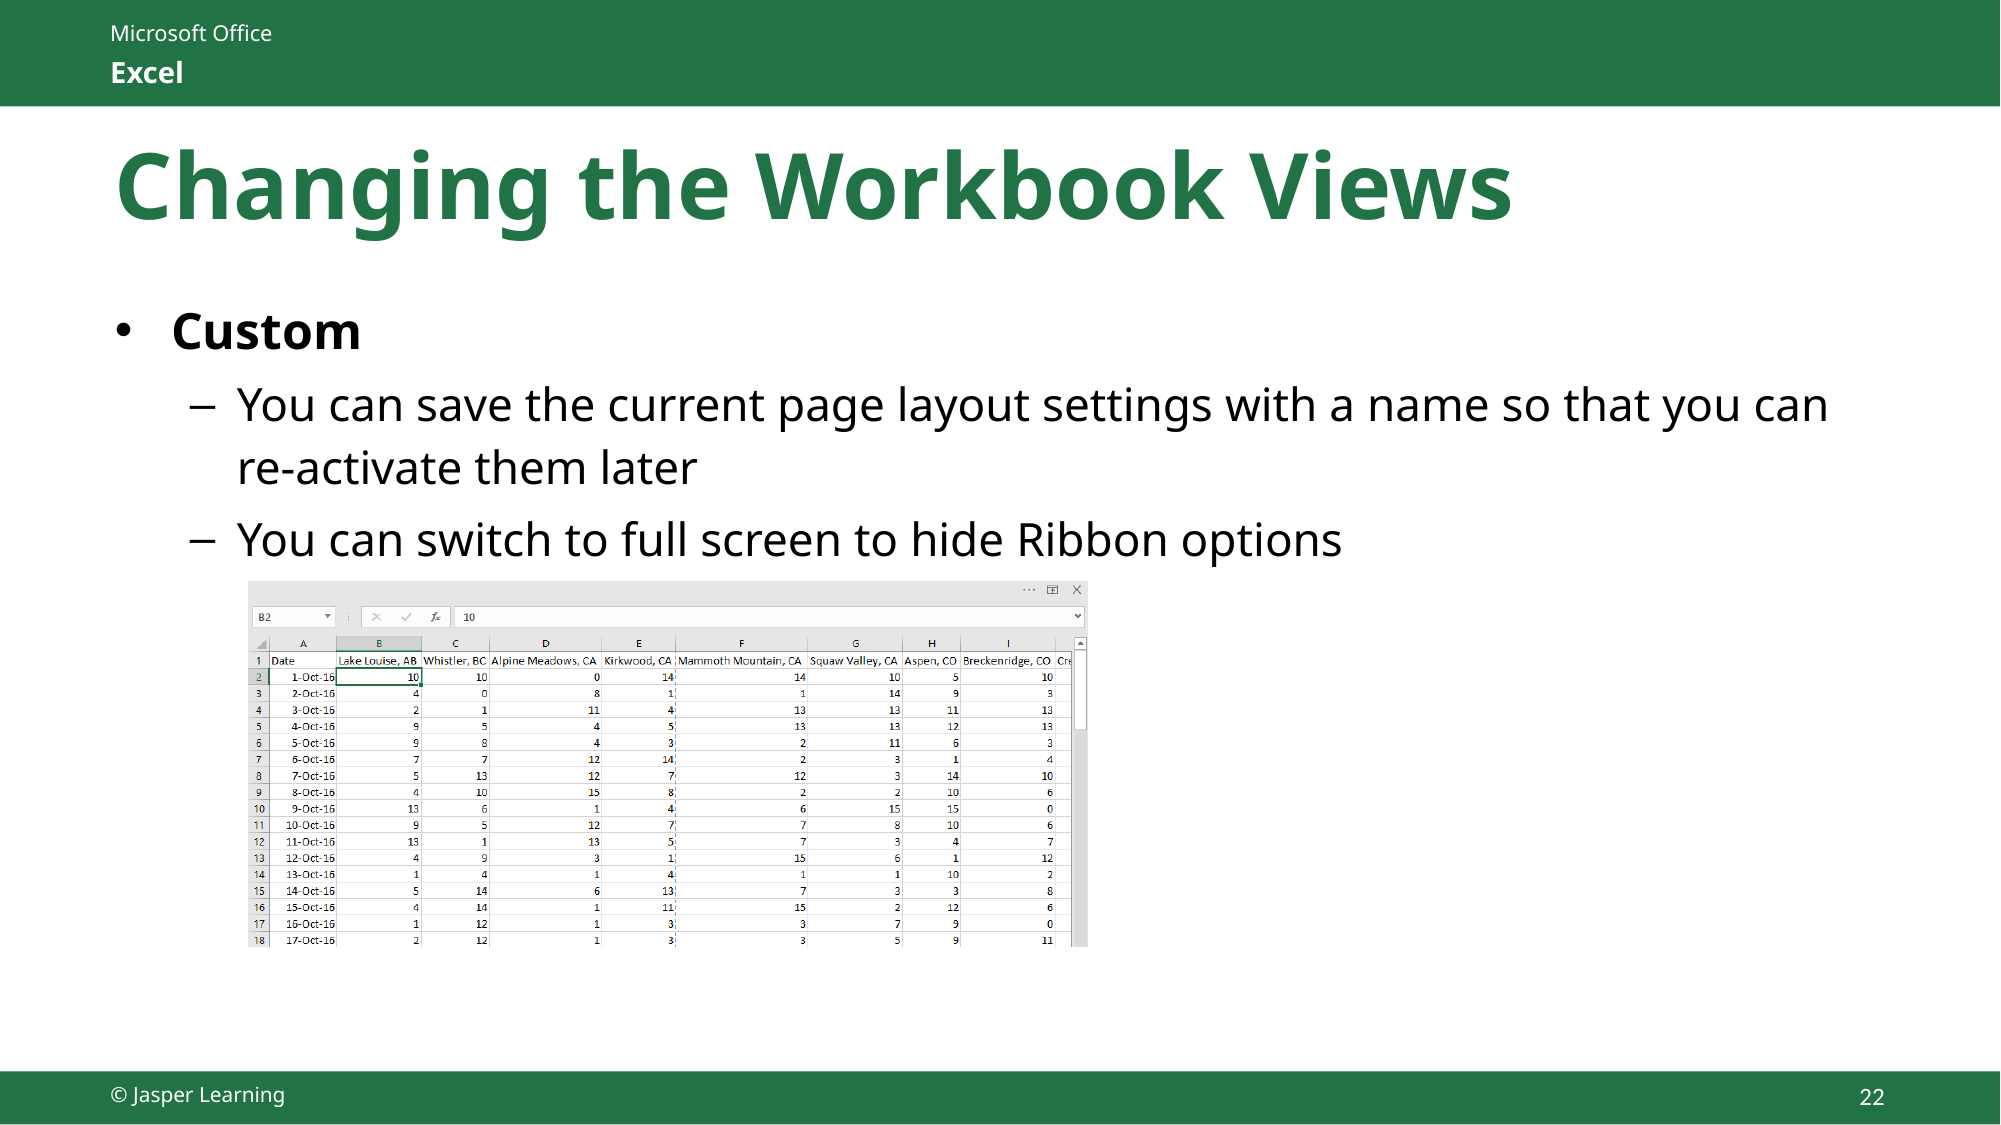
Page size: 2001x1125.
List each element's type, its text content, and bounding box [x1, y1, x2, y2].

slide_number 22 [1433, 1065, 1900, 1125]
title Changing the Workbook Views [99, 118, 1866, 248]
list Custom​ You can save the current page layout settings with a name so that you can re-activate them later You can switch to full screen to hide Ribbon options [99, 283, 1900, 1026]
text_box [980, 532, 1020, 579]
footer © Jasper Learning [95, 1065, 729, 1125]
picture [248, 580, 1088, 947]
